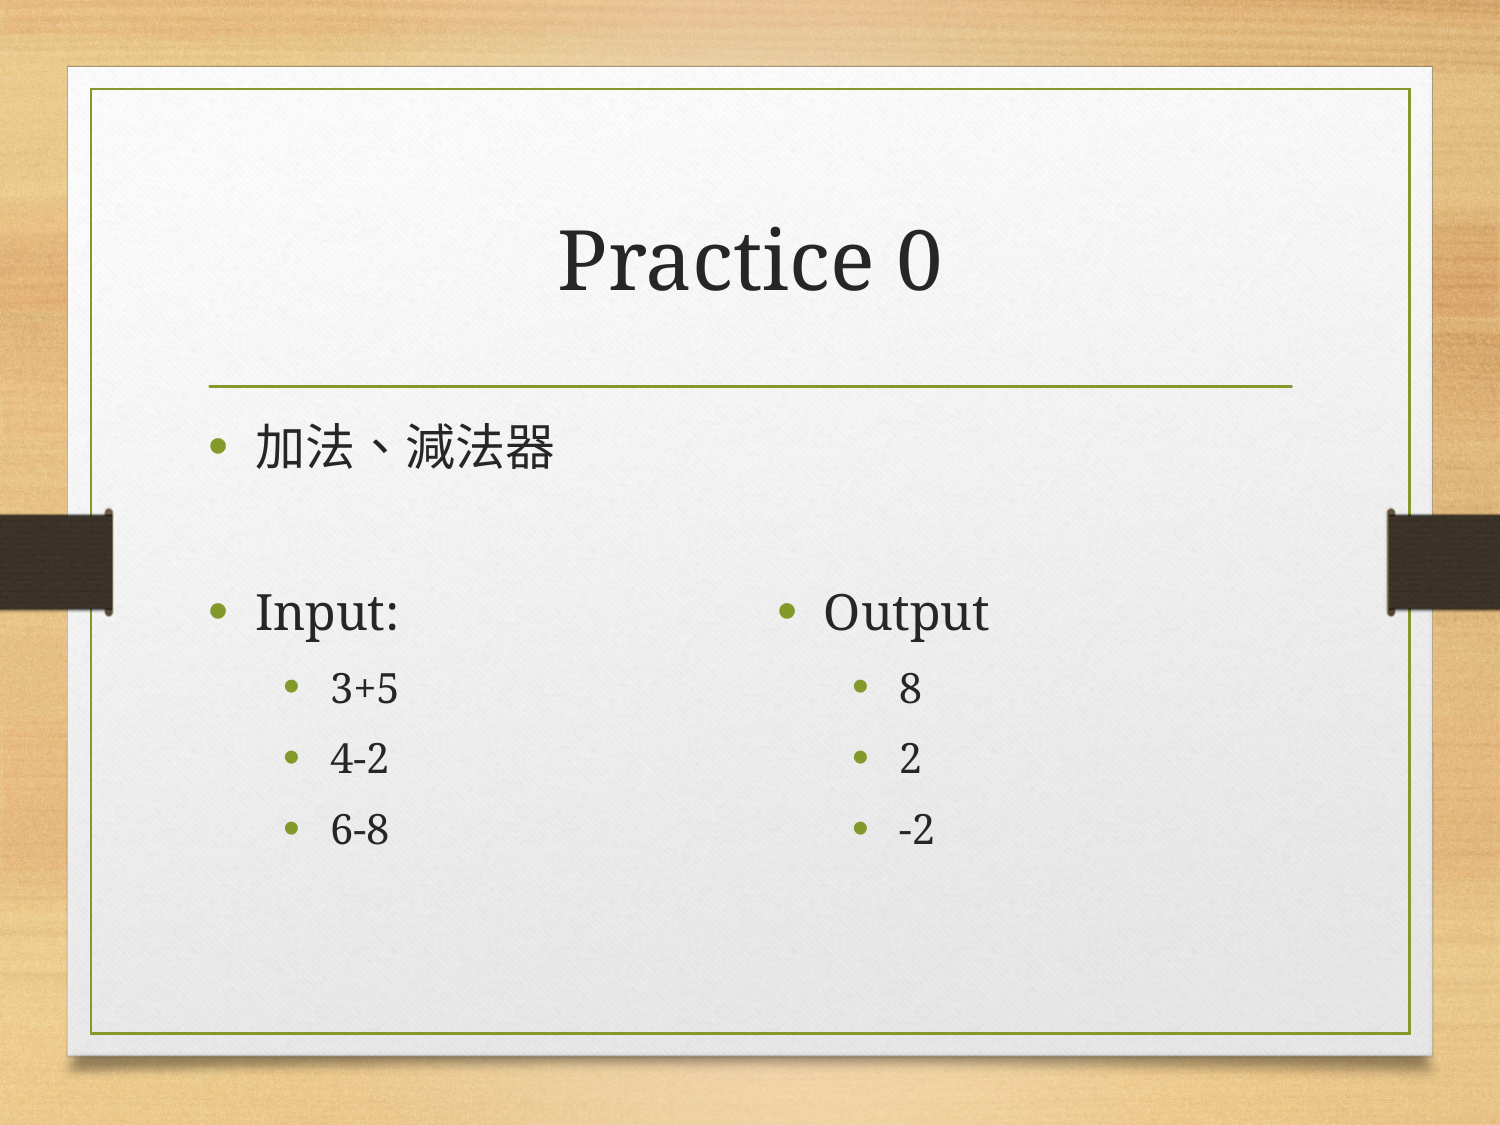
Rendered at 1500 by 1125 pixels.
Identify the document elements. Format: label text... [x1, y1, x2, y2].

title Practice 0 [193, 150, 1309, 365]
list Output 8 2 -2 [761, 408, 1310, 974]
picture [0, 0, 1500, 1125]
list 加法、減法器 Input: 3+5 4-2 6-8 [193, 408, 741, 974]
